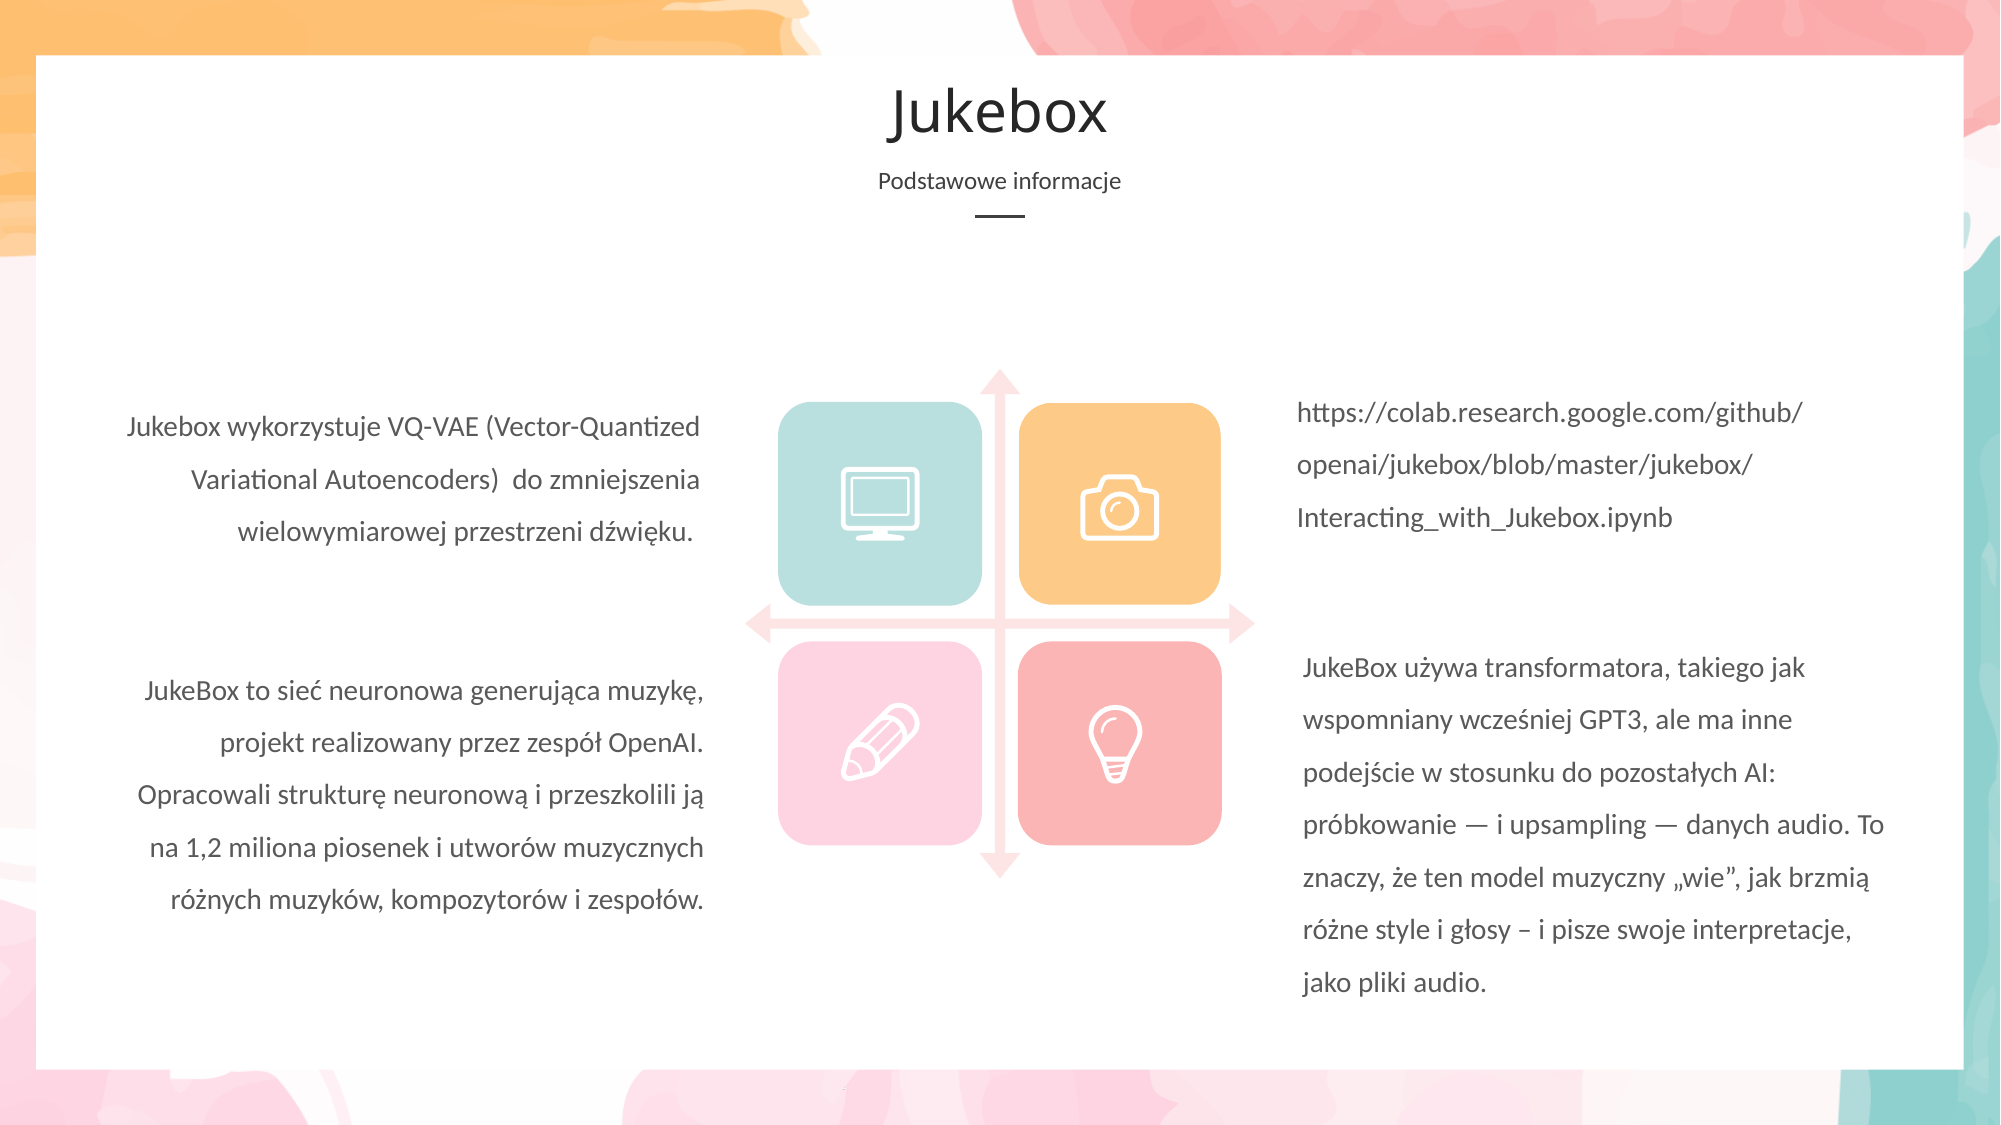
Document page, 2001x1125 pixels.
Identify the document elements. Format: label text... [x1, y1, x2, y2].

text_box JukeBox to sieć neuronowa generująca muzykę, projekt realizowany przez zespół OpenAI. Opracowali strukturę neuronową i przeszkolili ją na 1,2 miliona piosenek i utworów muzycznych różnych muzyków, kompozytorów i zespołów. [95, 646, 720, 924]
text_box [777, 640, 984, 847]
picture [0, 0, 2000, 1125]
text_box JukeBox używa transformatora, takiego jak wspomniany wcześniej GPT3, ale ma inne podejście w stosunku do pozostałych AI: próbkowanie — i upsampling — danych audio. To znaczy, że ten model muzyczny „wie”, jak brzmią różne style i głosy – i pisze swoje interpretacje, jako pliki audio. [1288, 623, 1913, 1006]
text_box Podstawowe informacje [863, 157, 1137, 203]
text_box [1016, 400, 1223, 607]
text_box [1080, 474, 1160, 541]
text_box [1088, 704, 1143, 784]
text_box [745, 368, 1255, 879]
text_box [1016, 640, 1223, 847]
text_box Jukebox wykorzystuje VQ-VAE (Vector-Quantized Variational Autoencoders) do zmniejszenia wielowymiarowej przestrzeni dźwięku. [91, 382, 716, 555]
text_box Jukebox [877, 67, 1123, 152]
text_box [840, 466, 920, 541]
text_box [777, 400, 984, 607]
text_box https://colab.research.google.com/github/openai/jukebox/blob/master/jukebox/Interacting_with_Jukebox.ipynb [1282, 368, 1907, 541]
text_box [840, 702, 920, 782]
